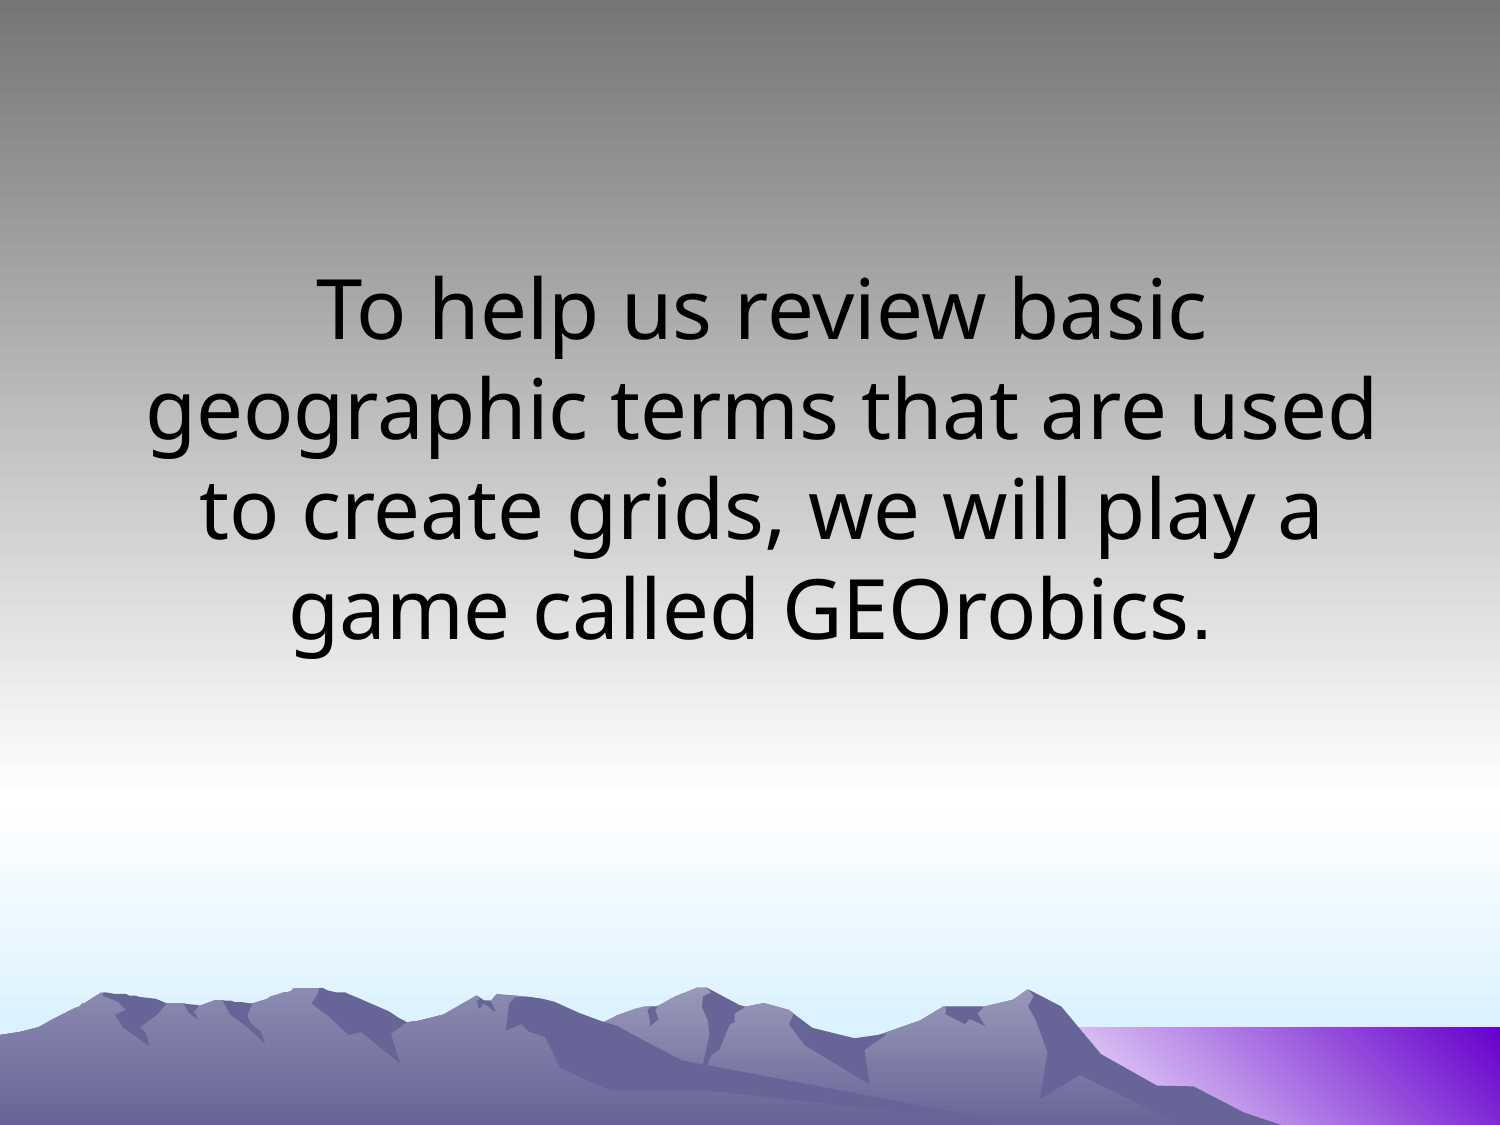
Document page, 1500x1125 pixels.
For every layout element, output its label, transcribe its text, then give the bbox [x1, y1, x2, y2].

title To help us review basic geographic terms that are used to create grids, we will play a game called GEOrobics. [87, 362, 1438, 551]
